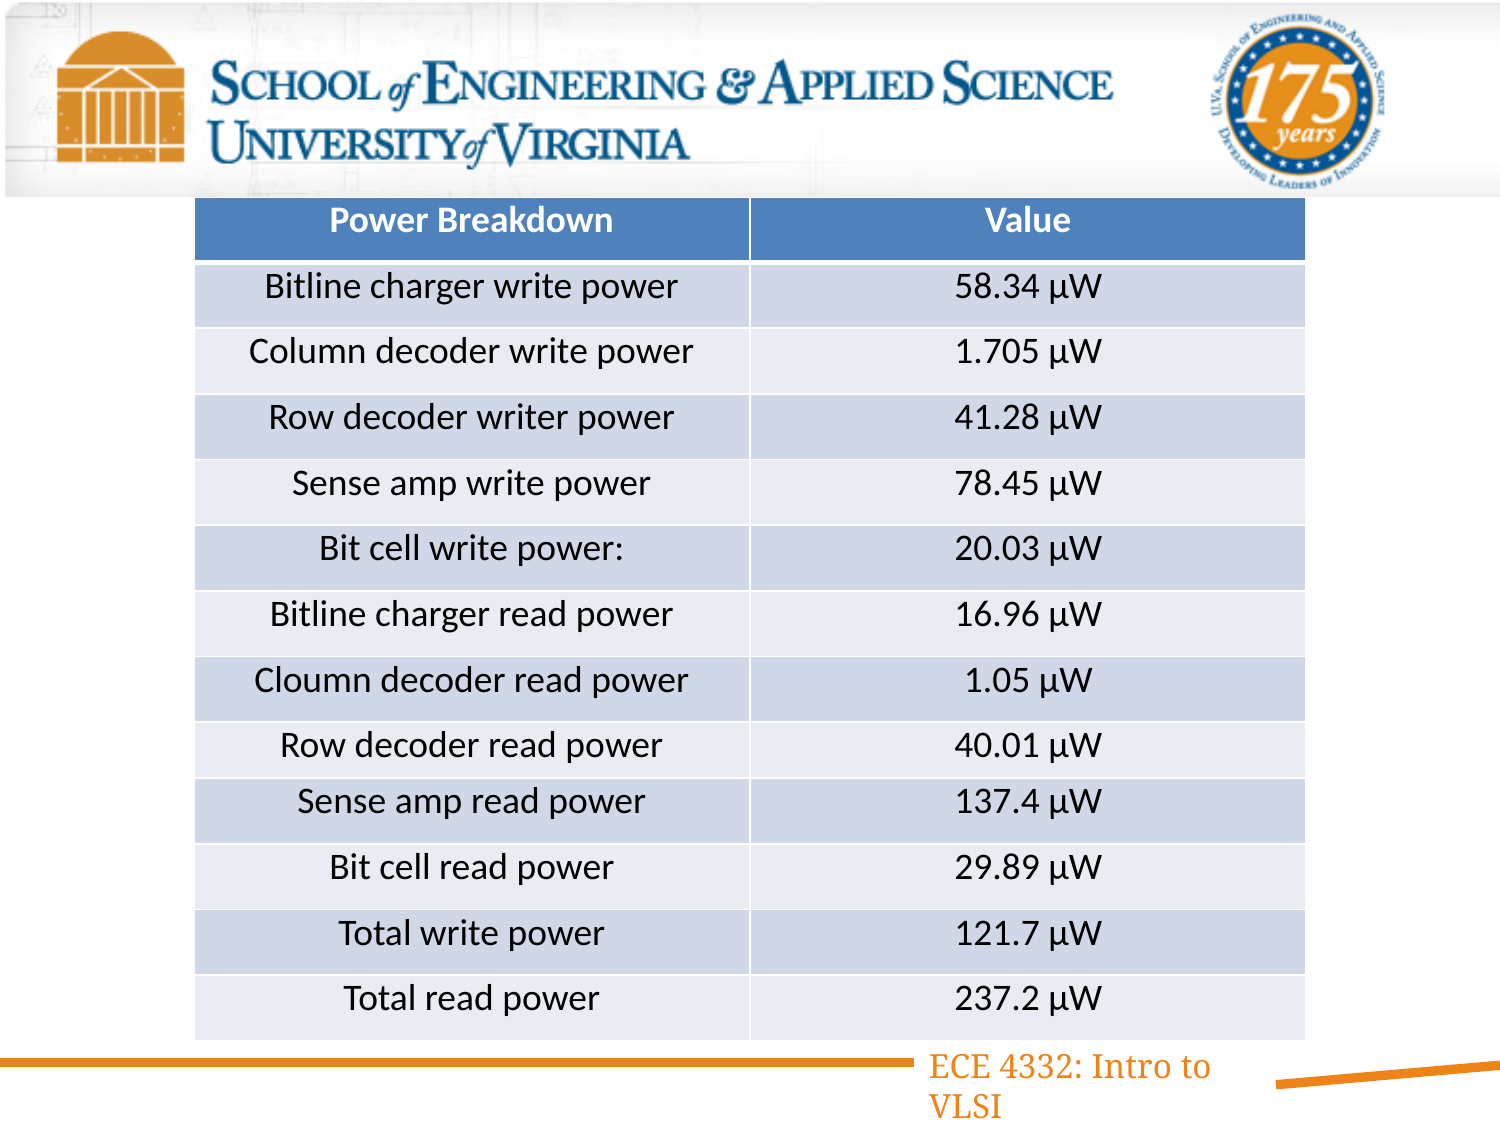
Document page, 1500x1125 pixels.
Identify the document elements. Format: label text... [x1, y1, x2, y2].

table_cell 29.89 μW [751, 845, 1305, 909]
table_cell 1.05 μW [751, 657, 1305, 721]
table_cell 40.01 μW [751, 723, 1305, 777]
table_cell Bitline charger write power [195, 265, 749, 327]
table_cell 41.28 μW [751, 395, 1305, 459]
table_cell Total write power [195, 910, 749, 974]
table_cell 58.34 μW [751, 265, 1305, 327]
table_cell 121.7 μW [751, 910, 1305, 974]
table_cell 78.45 μW [751, 460, 1305, 524]
table_cell Bitline charger read power [195, 592, 749, 656]
table_cell 20.03 μW [751, 526, 1305, 590]
table_cell 137.4 μW [751, 779, 1305, 843]
table_cell Total read power [195, 976, 749, 1040]
table_cell Bit cell read power [195, 845, 749, 909]
table_cell Column decoder write power [195, 329, 749, 393]
table_cell Sense amp write power [195, 460, 749, 524]
table_cell 237.2 μW [751, 976, 1305, 1040]
table_header Value [751, 205, 1305, 260]
table_header Power Breakdown [195, 205, 749, 260]
table_cell Row decoder read power [195, 723, 749, 777]
table_cell Bit cell write power: [195, 526, 749, 590]
table_cell Sense amp read power [195, 779, 749, 843]
text_box ECE 4332: Intro to VLSI [914, 1037, 1277, 1125]
table_cell Cloumn decoder read power [195, 657, 749, 721]
table_cell 1.705 μW [751, 329, 1305, 393]
table_cell 16.96 μW [751, 592, 1305, 656]
table_cell Row decoder writer power [195, 395, 749, 459]
picture [0, 0, 1500, 197]
